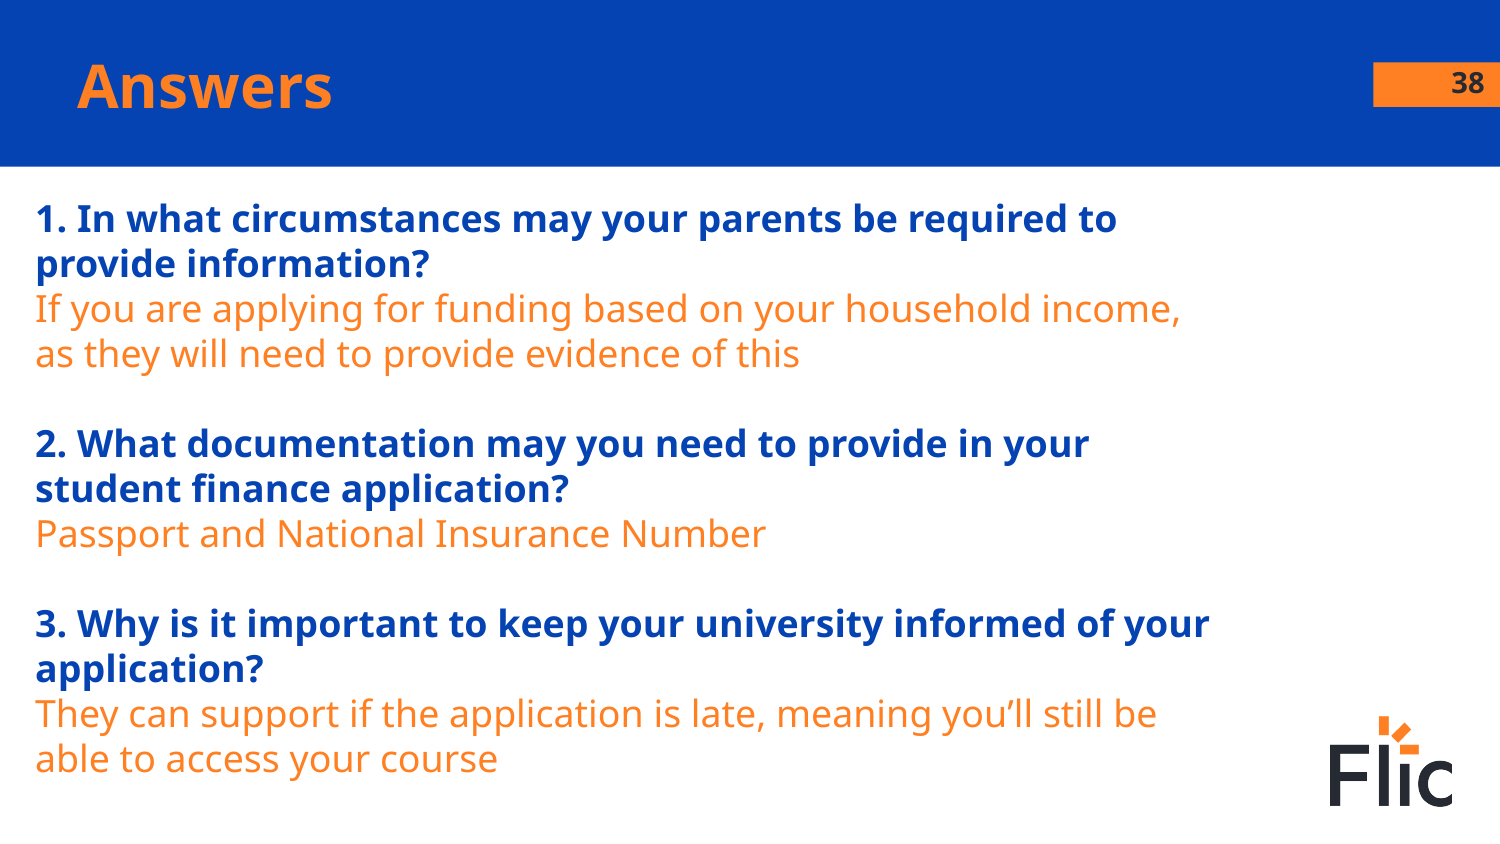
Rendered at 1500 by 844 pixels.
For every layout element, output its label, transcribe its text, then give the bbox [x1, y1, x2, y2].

text_box 1. In what circumstances may your parents be required to provide information? If you are applying for funding based on your household income, as they will need to provide evidence of this 2. What documentation may you need to provide in your student finance application? Passport and National Insurance Number 3. Why is it important to keep your university informed of your application? They can support if the application is late, meaning you’ll still be able to access your course [20, 180, 1230, 796]
slide_number 38 [1410, 49, 1500, 115]
picture [1330, 716, 1452, 807]
title Answers [62, 41, 1351, 127]
